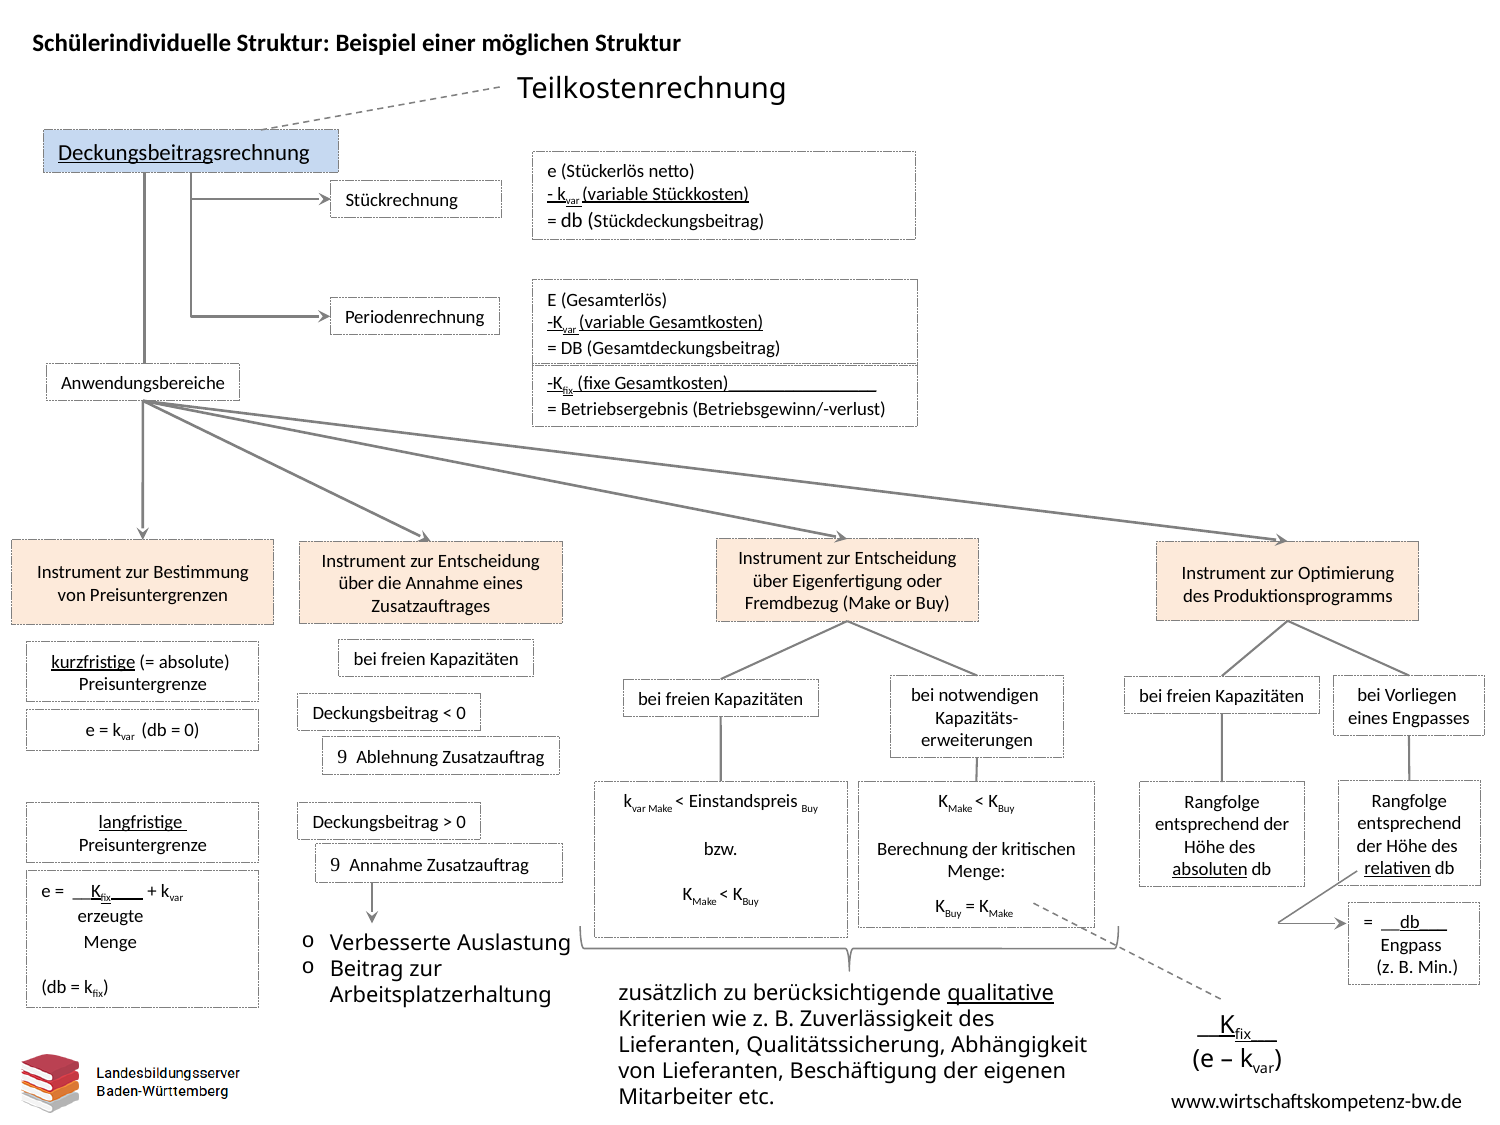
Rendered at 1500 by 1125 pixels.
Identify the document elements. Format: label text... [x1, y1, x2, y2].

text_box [720, 621, 845, 680]
text_box Deckungsbeitrag > 0 [297, 802, 481, 840]
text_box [1277, 870, 1358, 924]
text_box e = __Kfix___ + kvar erzeugte Menge (db = kfix) [26, 870, 259, 1008]
text_box Instrument zur Bestimmung von Preisuntergrenzen [11, 539, 274, 625]
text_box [846, 621, 978, 676]
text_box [1287, 621, 1410, 676]
text_box langfristige Preisuntergrenze [26, 802, 259, 863]
text_box Verbesserte Auslastung Beitrag zur Arbeitsplatzerhaltung [286, 921, 609, 1015]
text_box Teilkostenrechnung [502, 75, 802, 112]
text_box bei Vorliegen eines Engpasses [1333, 675, 1485, 736]
text_box Instrument zur Entscheidung über Eigenfertigung oder Fremdbezug (Make or Buy) [716, 551, 979, 622]
text_box bei notwendigen Kapazitäts-erweiterungen [890, 675, 1064, 758]
text_box bei freien Kapazitäten [1124, 676, 1320, 714]
text_box [140, 27, 397, 123]
text_box bei freien Kapazitäten [338, 639, 534, 677]
text_box bei freien Kapazitäten [623, 679, 819, 717]
text_box e = kvar (db = 0) [26, 709, 259, 751]
text_box kurzfristige (= absolute) Preisuntergrenze [26, 641, 259, 702]
text_box [579, 926, 1028, 970]
text_box Deckungsbeitrag < 0 [297, 693, 481, 731]
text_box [247, 115, 275, 174]
text_box Rangfolge entsprechend der Höhe des relativen db [1338, 780, 1481, 886]
text_box E (Gesamterlös) -Kvar (variable Gesamtkosten) = DB (Gesamtdeckungsbeitrag) [532, 279, 918, 363]
text_box KMake < KBuy Berechnung der kritischen Menge: KBuy = KMake [858, 781, 1095, 926]
text_box www.wirtschaftskompetenz-bw.de [1156, 1079, 1500, 1120]
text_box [187, 175, 332, 314]
text_box Anwendungsbereiche [46, 363, 240, 401]
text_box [142, 401, 1288, 542]
text_box = __db___ Engpass (z. B. Min.) [1348, 902, 1480, 985]
text_box kvar Make < Einstandspreis Buy bzw. KMake < KBuy [594, 781, 848, 926]
text_box Periodenrechnung [330, 297, 500, 335]
picture [11, 1042, 250, 1120]
text_box Instrument zur Optimierung des Produktionsprogramms [1156, 541, 1419, 621]
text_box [1033, 902, 1223, 1000]
text_box Deckungsbeitragsrechnung [280, 138, 339, 173]
text_box Deckungsbeitragsrechnung [43, 129, 242, 173]
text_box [1221, 621, 1286, 677]
text_box zusätzlich zu berücksichtigende qualitative Kriterien wie z. B. Zuverlässigkeit des Lieferanten, Qualitätssicherung, Abhängigkeit von Lieferanten, Beschäftigung der eigenen Mitarbeiter etc. [603, 970, 1116, 1117]
text_box  Ablehnung Zusatzauftrag [322, 736, 560, 775]
text_box [0, 0, 1500, 75]
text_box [260, 86, 503, 131]
text_box  Annahme Zusatzauftrag [315, 843, 563, 883]
text_box Instrument zur Entscheidung über die Annahme eines Zusatzauftrages [299, 551, 563, 624]
text_box Rangfolge entsprechend der Höhe des absoluten db [1139, 781, 1305, 887]
text_box __Kfix____ (e – kvar) [1162, 1000, 1313, 1079]
text_box e (Stückerlös netto) - kvar (variable Stückkosten) = db (Stückdeckungsbeitrag) [532, 151, 916, 240]
text_box -Kfix (fixe Gesamtkosten)________________ = Betriebsergebnis (Betriebsgewinn/-verlust) [532, 363, 918, 399]
text_box Stückrechnung [334, 180, 502, 218]
